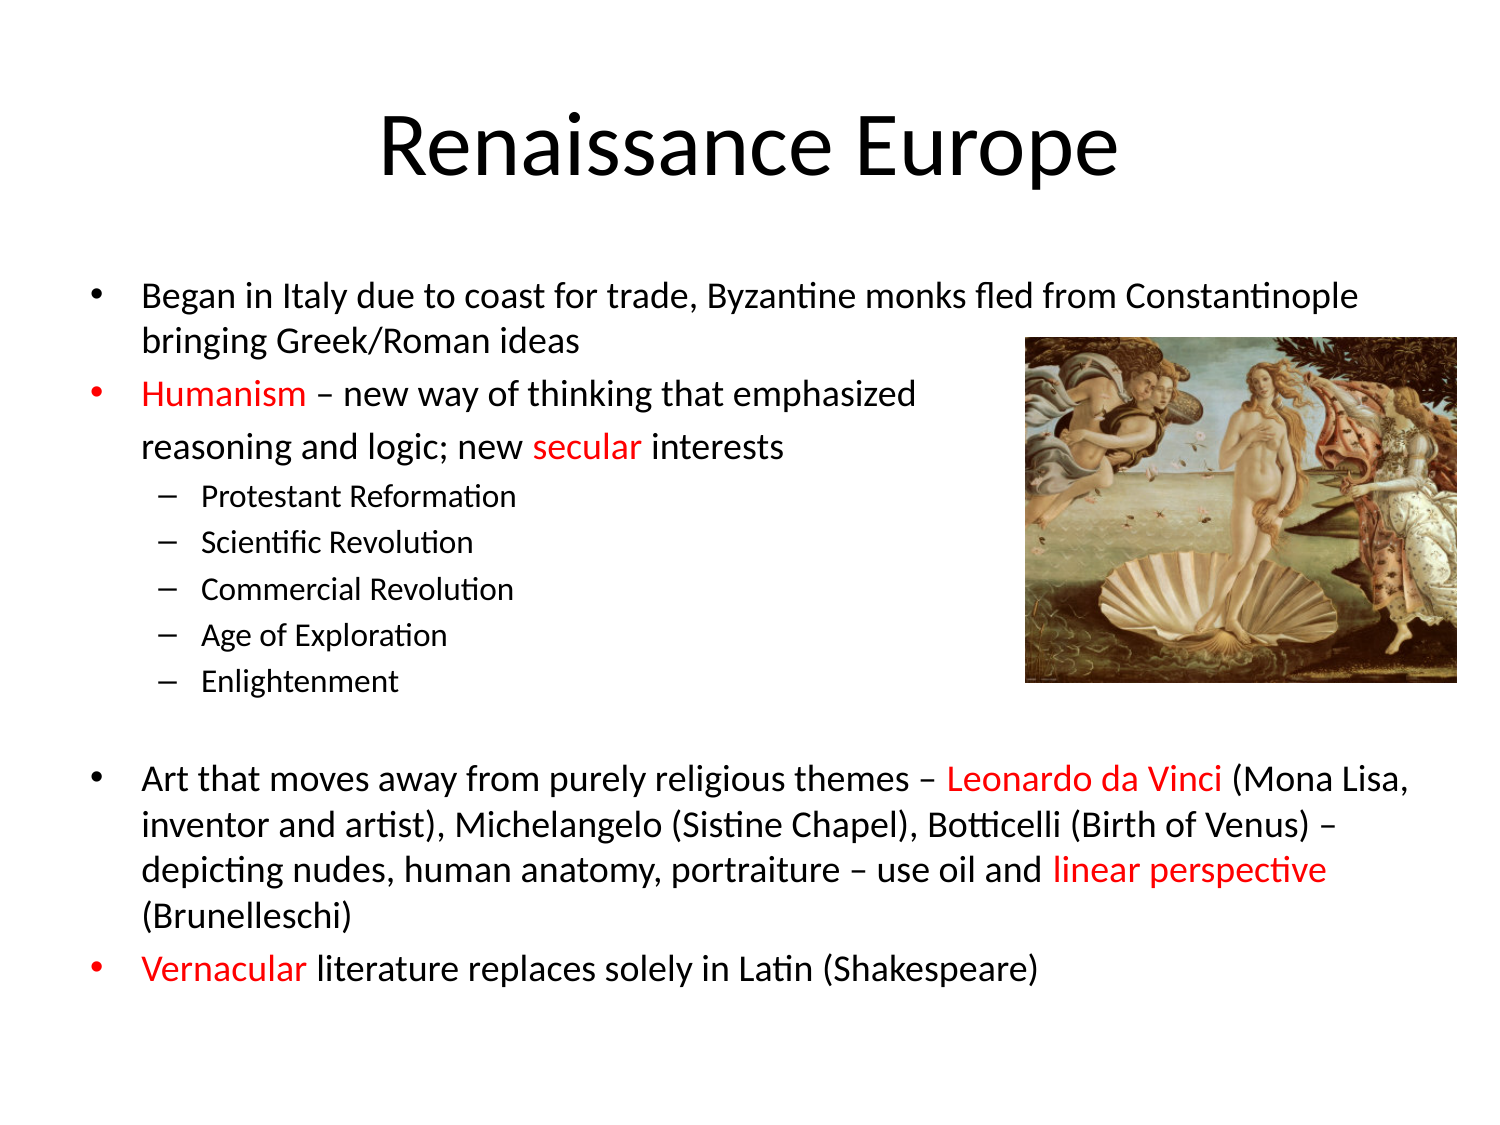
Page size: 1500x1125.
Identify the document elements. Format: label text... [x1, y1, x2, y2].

picture [1024, 337, 1457, 683]
list Began in Italy due to coast for trade, Byzantine monks fled from Constantinople bringing Greek/Roman ideas Humanism – new way of thinking that emphasized reasoning and logic; new secular interests Protestant Reformation Scientific Revolution Commercial Revolution Age of Exploration Enlightenment Art that moves away from purely religious themes – Leonardo da Vinci (Mona Lisa, inventor and artist), Michelangelo (Sistine Chapel), Botticelli (Birth of Venus) – depicting nudes, human anatomy, portraiture – use oil and linear perspective (Brunelleschi) Vernacular literature replaces solely in Latin (Shakespeare) [75, 262, 1425, 1005]
title Renaissance Europe [75, 45, 1425, 233]
